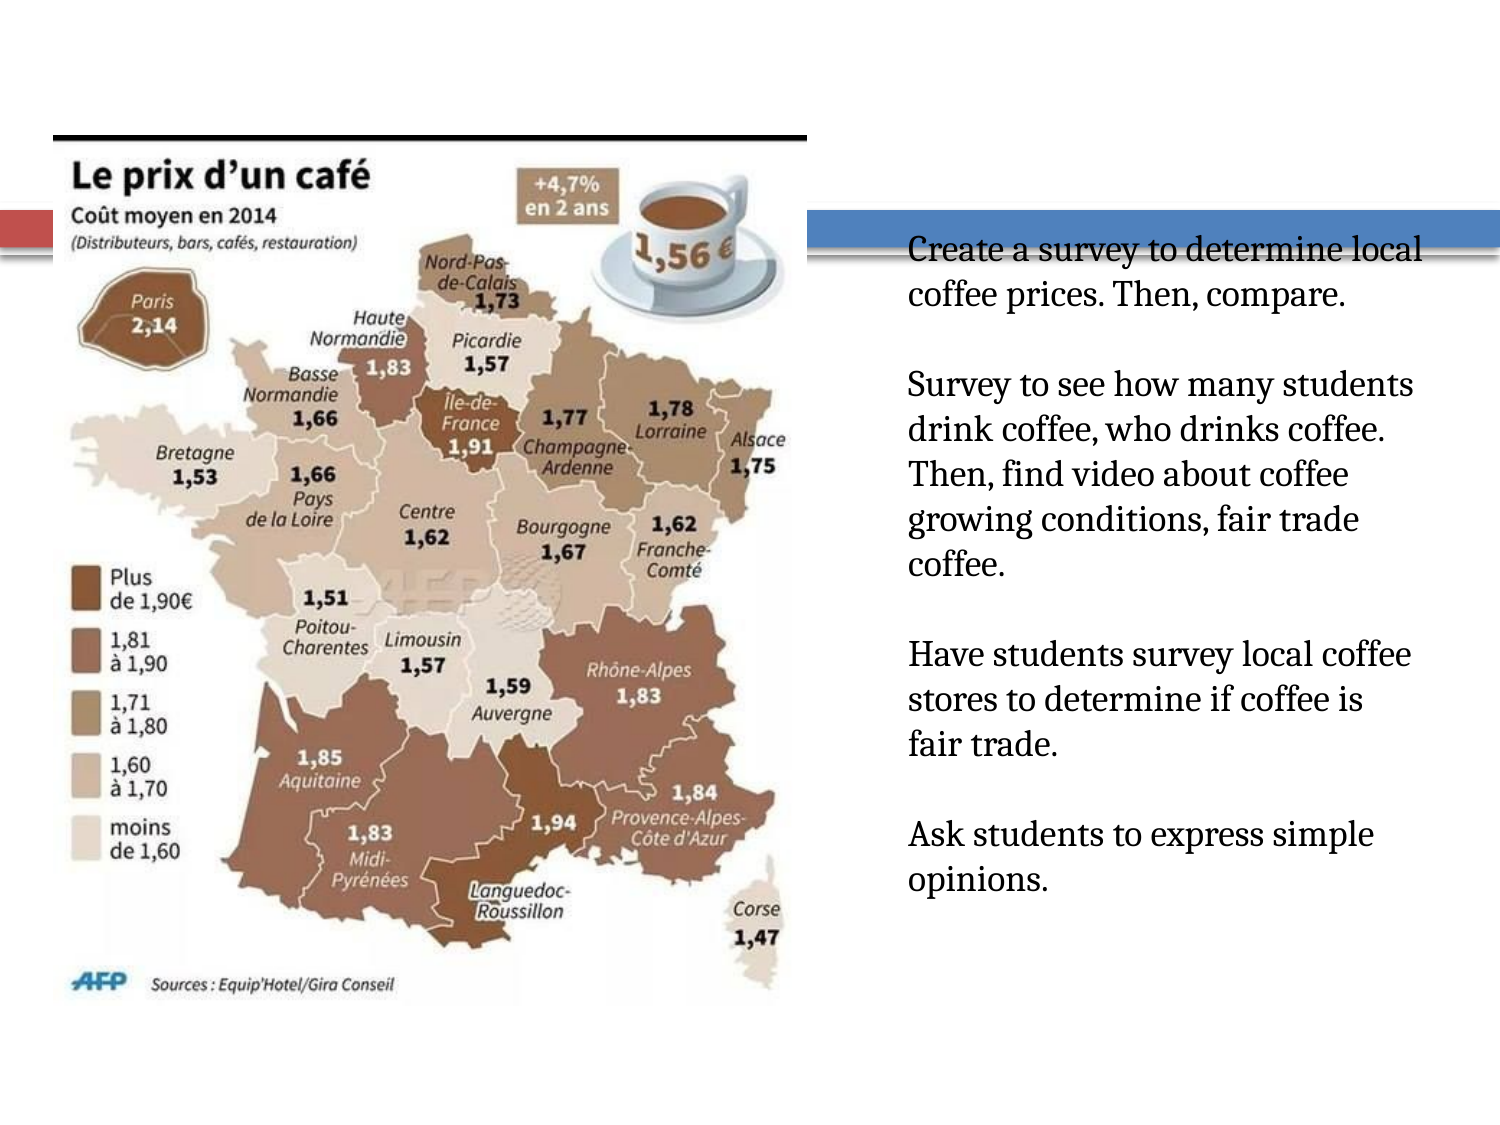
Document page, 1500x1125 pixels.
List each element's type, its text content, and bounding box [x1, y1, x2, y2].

text_box Create a survey to determine local coffee prices. Then, compare. Survey to see how many students drink coffee, who drinks coffee. Then, find video about coffee growing conditions, fair trade coffee. Have students survey local coffee stores to determine if coffee is fair trade. Ask students to express simple opinions. [893, 216, 1442, 997]
picture [53, 134, 808, 1006]
